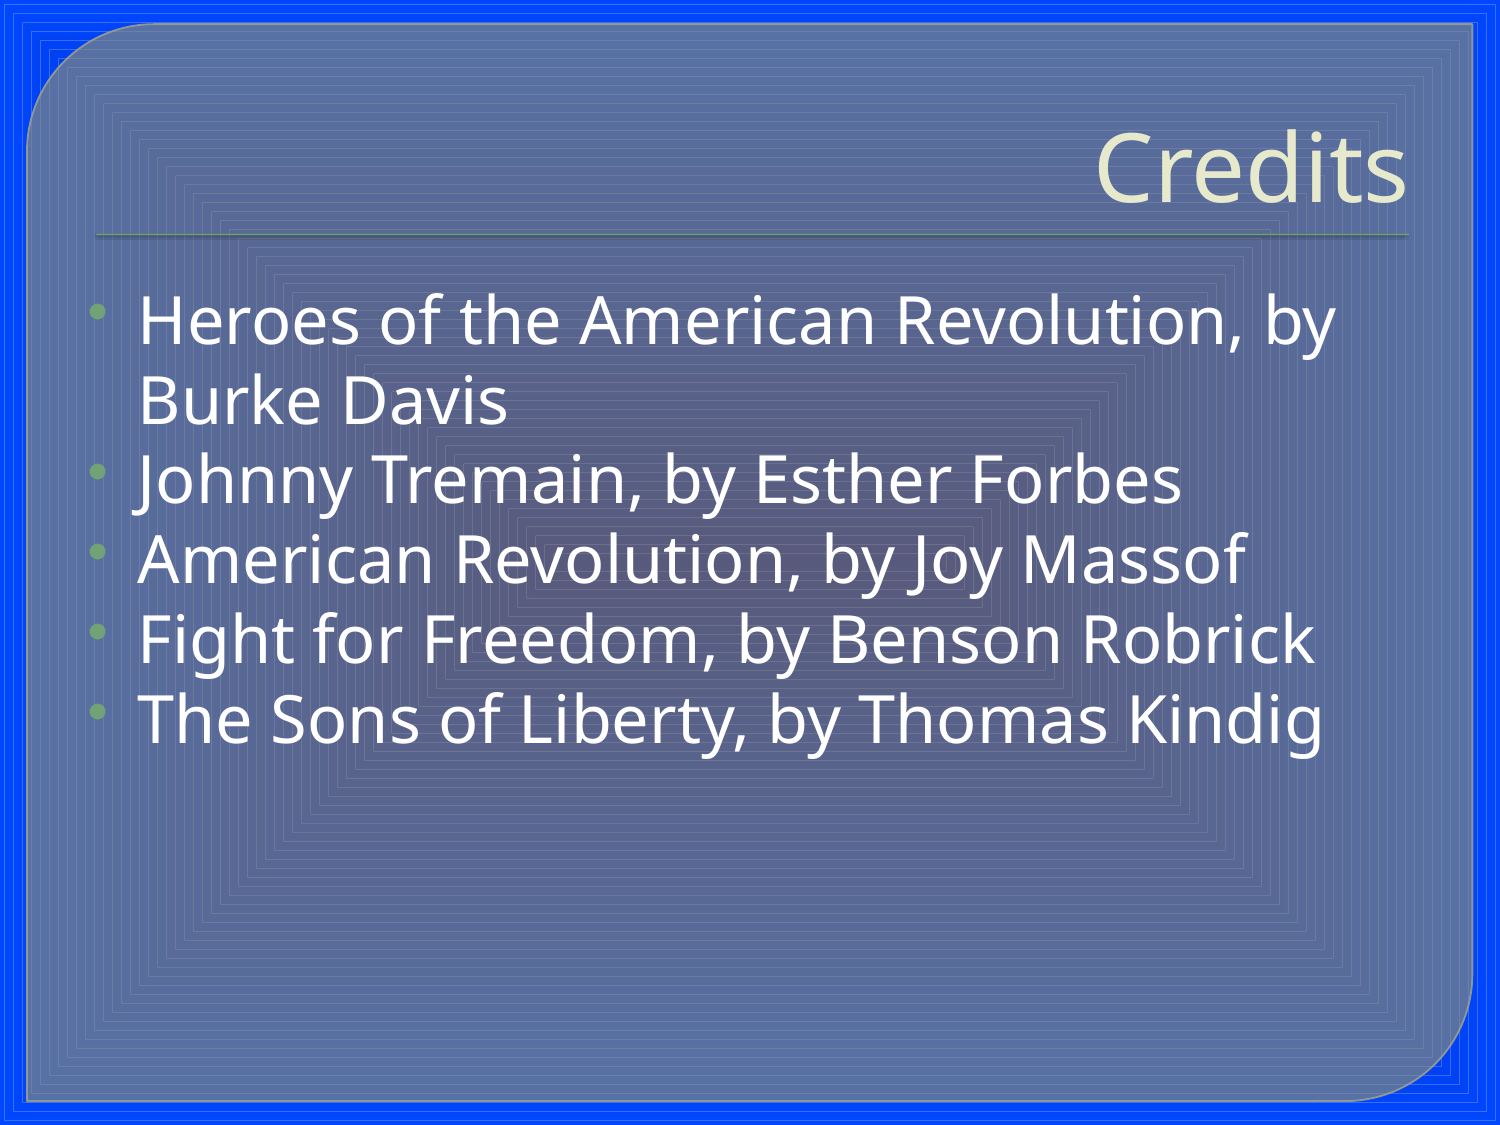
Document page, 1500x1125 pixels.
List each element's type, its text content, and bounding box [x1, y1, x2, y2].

list Heroes of the American Revolution, by Burke Davis Johnny Tremain, by Esther Forbes American Revolution, by Joy Massof Fight for Freedom, by Benson Robrick The Sons of Liberty, by Thomas Kindig [75, 270, 1425, 1013]
title Credits [75, 41, 1425, 230]
